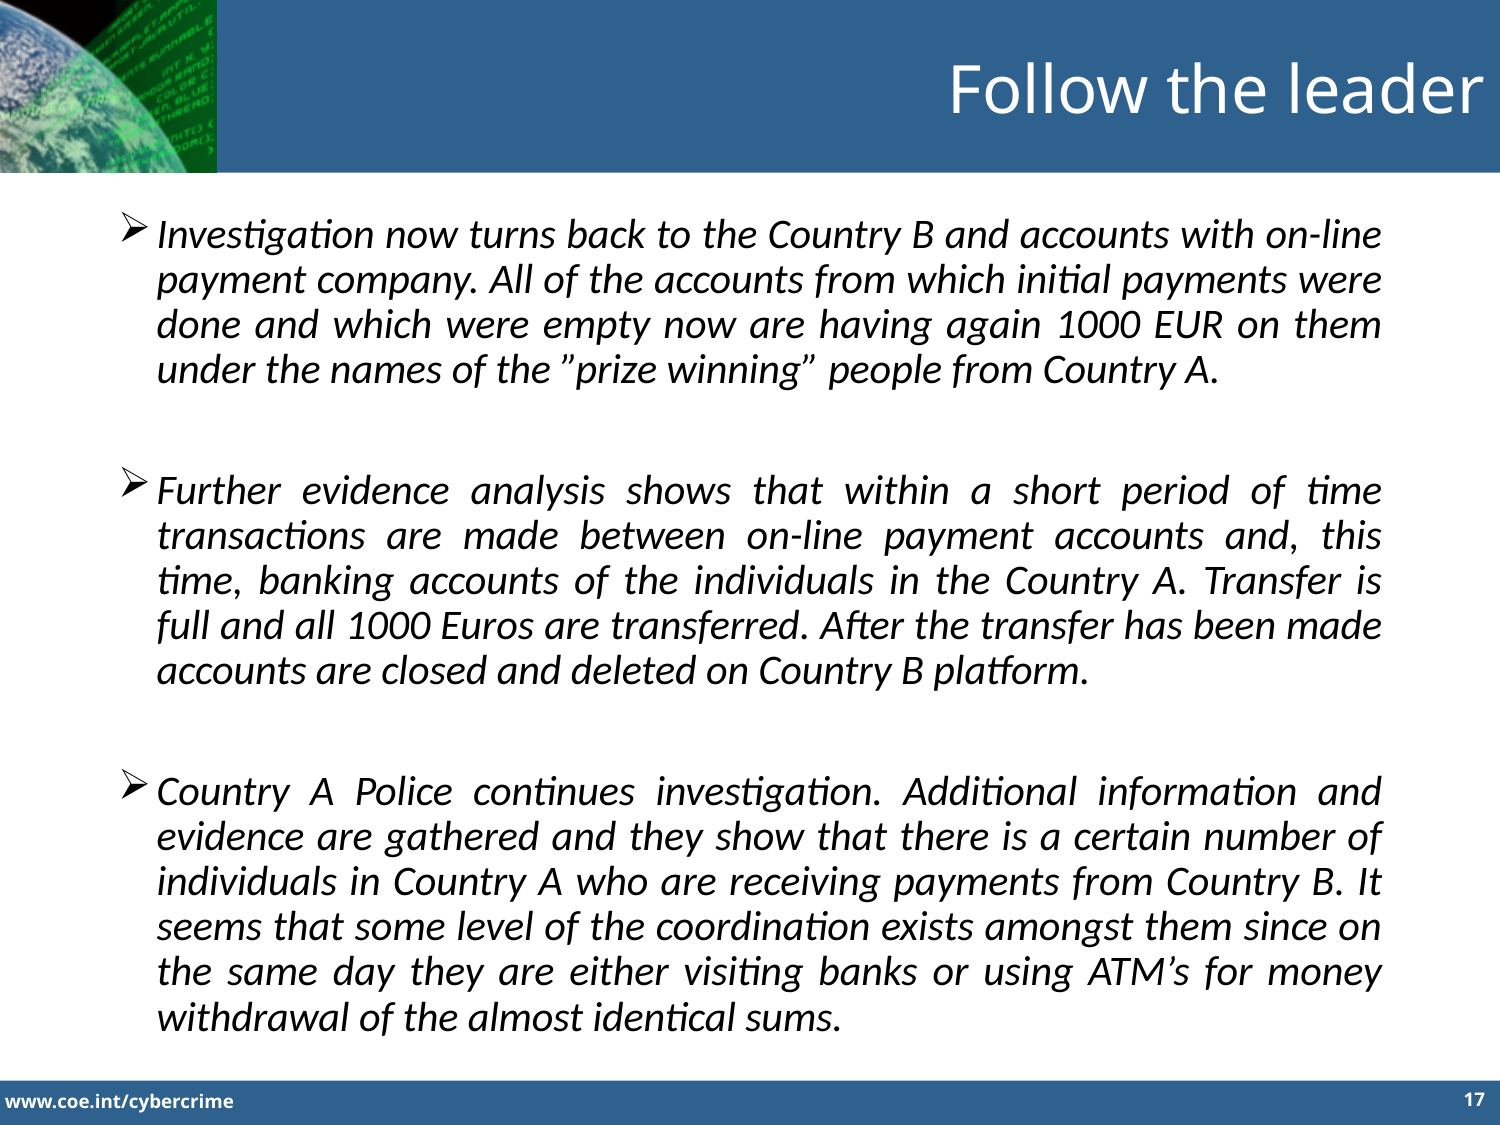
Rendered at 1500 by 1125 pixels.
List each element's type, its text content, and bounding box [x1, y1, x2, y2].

text_box Follow the leader [373, 10, 1500, 163]
slide_number 17 [1162, 1080, 1500, 1125]
list Investigation now turns back to the Country B and accounts with on-line payment company. All of the accounts from which initial payments were done and which were empty now are having again 1000 EUR on them under the names of the ”prize winning” people from Country A. Further evidence analysis shows that within a short period of time transactions are made between on-line payment accounts and, this time, banking accounts of the individuals in the Country A. Transfer is full and all 1000 Euros are transferred. After the transfer has been made accounts are closed and deleted on Country B platform. Country A Police continues investigation. Additional information and evidence are gathered and they show that there is a certain number of individuals in Country A who are receiving payments from Country B. It seems that some level of the coordination exists amongst them since on the same day they are either visiting banks or using ATM’s for money withdrawal of the almost identical sums. [103, 204, 1397, 1050]
picture [0, 1, 217, 173]
